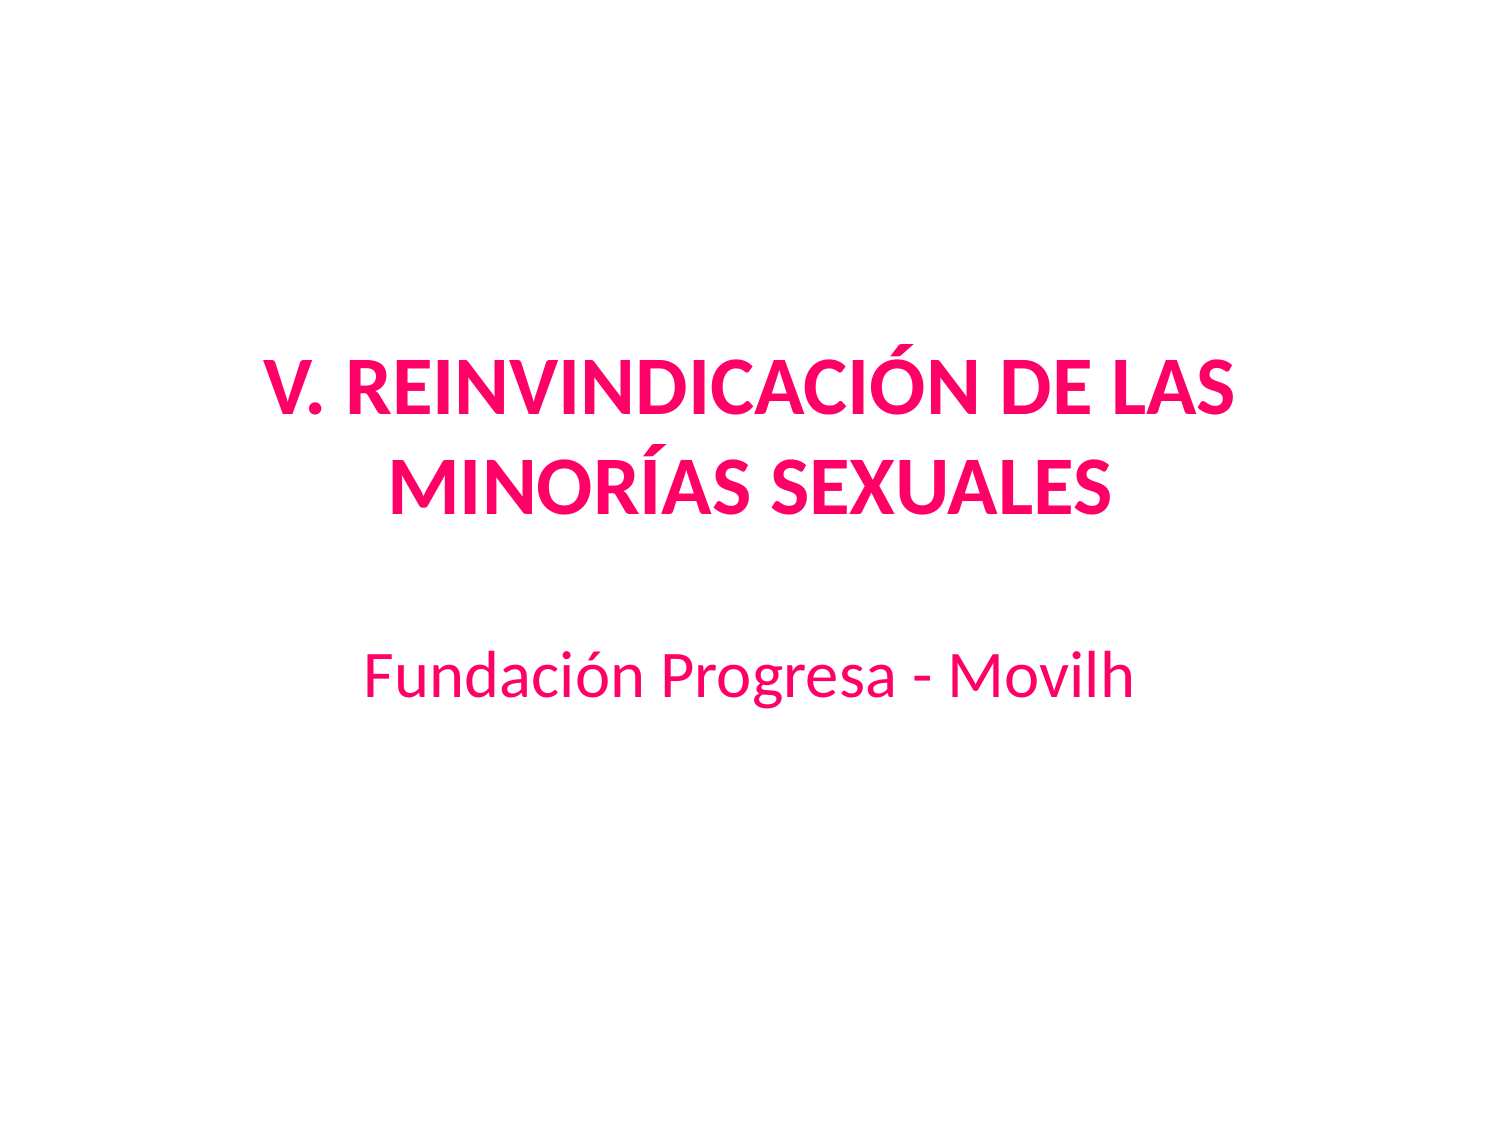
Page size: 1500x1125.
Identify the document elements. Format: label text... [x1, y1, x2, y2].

text_box V. REINVINDICACIÓN DE LAS MINORÍAS SEXUALES Fundación Progresa - Movilh [88, 314, 1412, 728]
